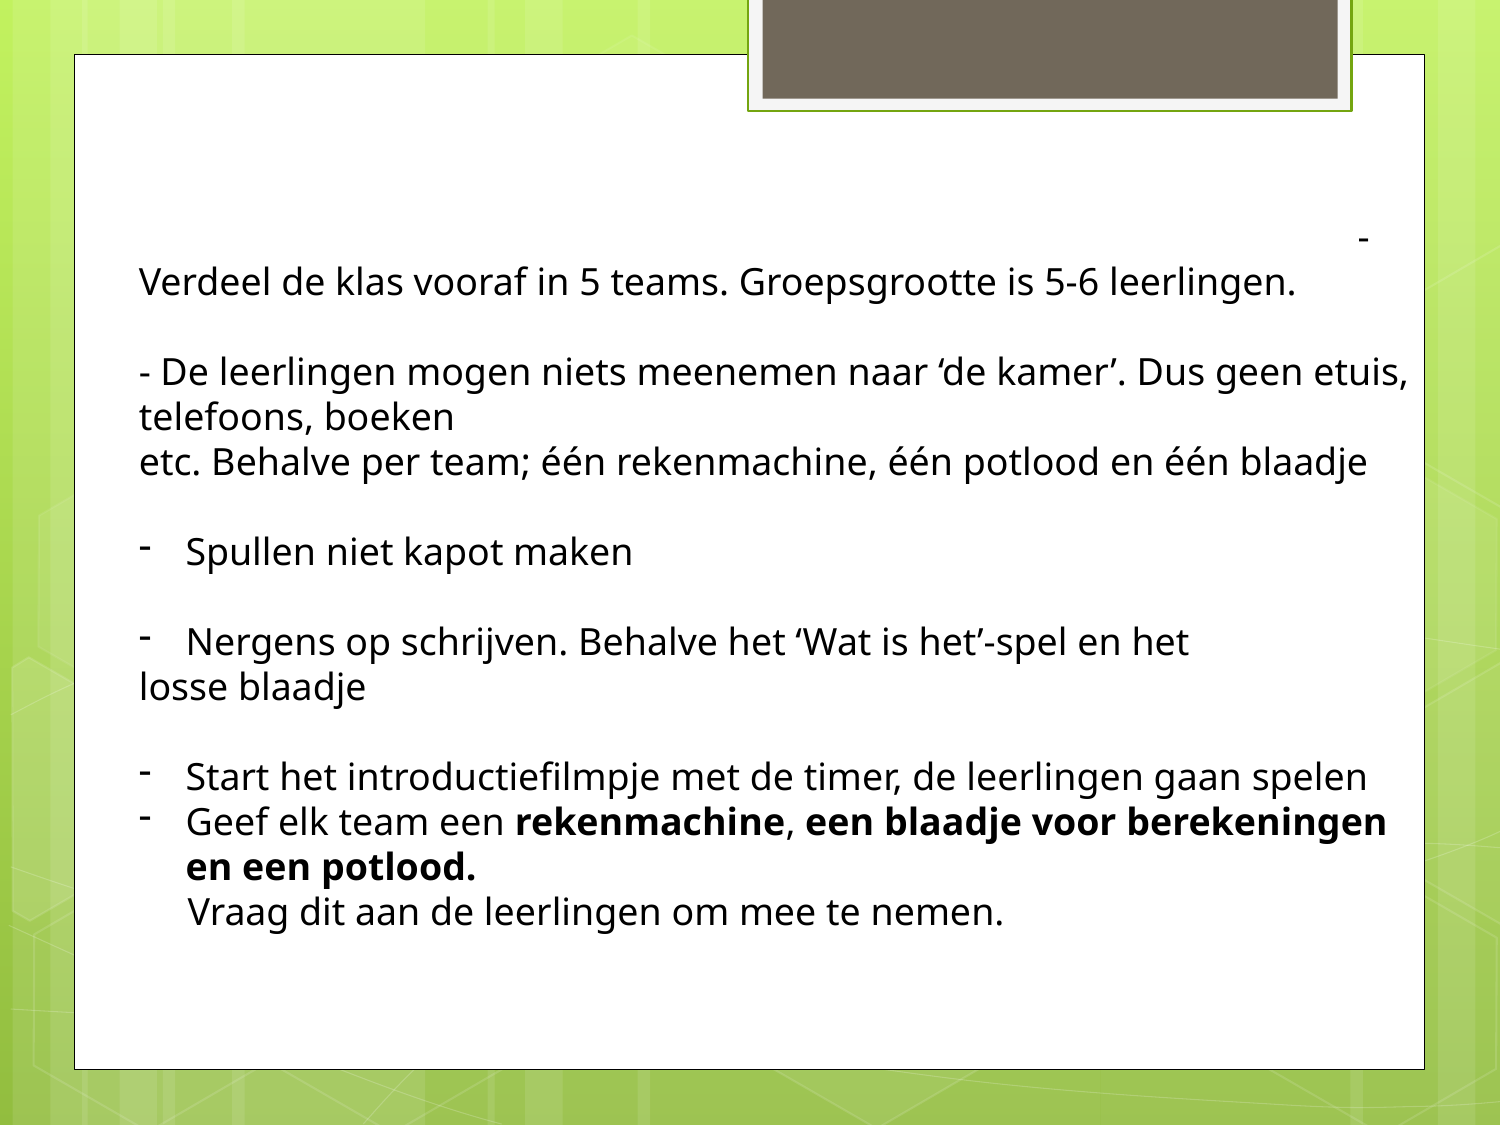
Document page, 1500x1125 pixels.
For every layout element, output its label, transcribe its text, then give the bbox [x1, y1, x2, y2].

text_box - Verdeel de klas vooraf in 5 teams. Groepsgrootte is 5-6 leerlingen. - De leerlingen mogen niets meenemen naar ‘de kamer’. Dus geen etuis, telefoons, boeken etc. Behalve per team; één rekenmachine, één potlood en één blaadje Spullen niet kapot maken Nergens op schrijven. Behalve het ‘Wat is het’-spel en het losse blaadje Start het introductiefilmpje met de timer, de leerlingen gaan spelen Geef elk team een rekenmachine, een blaadje voor berekeningen en een potlood. Vraag dit aan de leerlingen om mee te nemen. [123, 160, 1447, 941]
